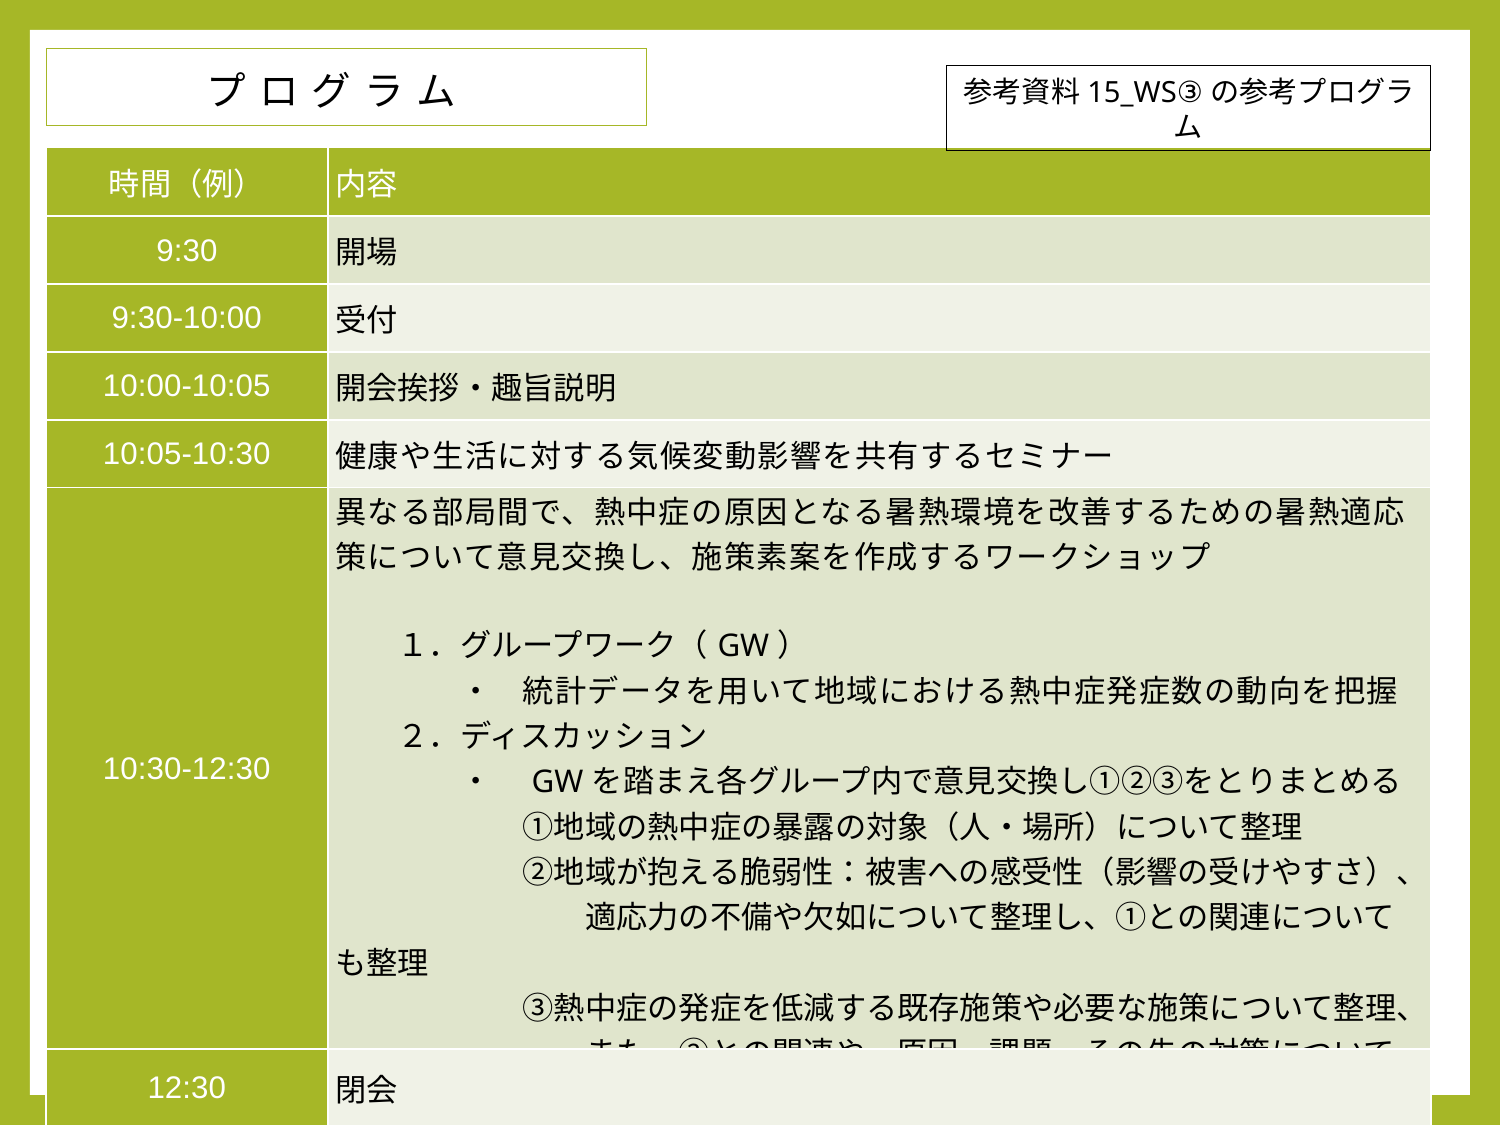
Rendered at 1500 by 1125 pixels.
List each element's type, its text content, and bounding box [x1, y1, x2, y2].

text_box プログラム [46, 65, 617, 114]
table_cell 開会挨拶・趣旨説明 [329, 353, 1430, 419]
table_cell 開場 [329, 217, 1430, 283]
text_box 参考資料15_WS③の参考プログラム [946, 65, 1431, 151]
table_cell 9:30 [47, 217, 327, 283]
table_cell 10:30-12:30 [47, 488, 327, 1048]
table_cell 受付 [329, 285, 1430, 351]
table_cell 12:30 [47, 1050, 327, 1125]
table_cell 10:00-10:05 [47, 353, 327, 419]
table_cell 9:30-10:00 [47, 285, 327, 351]
table_header 内容 [329, 148, 1430, 215]
text_box [46, 48, 647, 126]
table_cell 異なる部局間で、熱中症の原因となる暑熱環境を改善するための暑熱適応策について意見交換し、施策素案を作成するワークショップ １．グループワーク（GW） ・ 統計データを用いて地域における熱中症発症数の動向を把握 ２．ディスカッション ・ GWを踏まえ各グループ内で意見交換し①②③をとりまとめる ①地域の熱中症の暴露の対象（人・場所）について整理 ②地域が抱える脆弱性：被害への感受性（影響の受けやすさ）、 適応力の不備や欠如について整理し、①との関連についても整理 ③熱中症の発症を低減する既存施策や必要な施策について整理、 また、②との関連や、原因・課題、その先の対策について整理 [329, 488, 1430, 1048]
table_cell 閉会 [329, 1050, 1430, 1125]
table_cell 健康や生活に対する気候変動影響を共有するセミナー [329, 421, 1430, 487]
table_header 時間（例） [47, 148, 327, 215]
table_cell 10:05-10:30 [47, 421, 327, 487]
